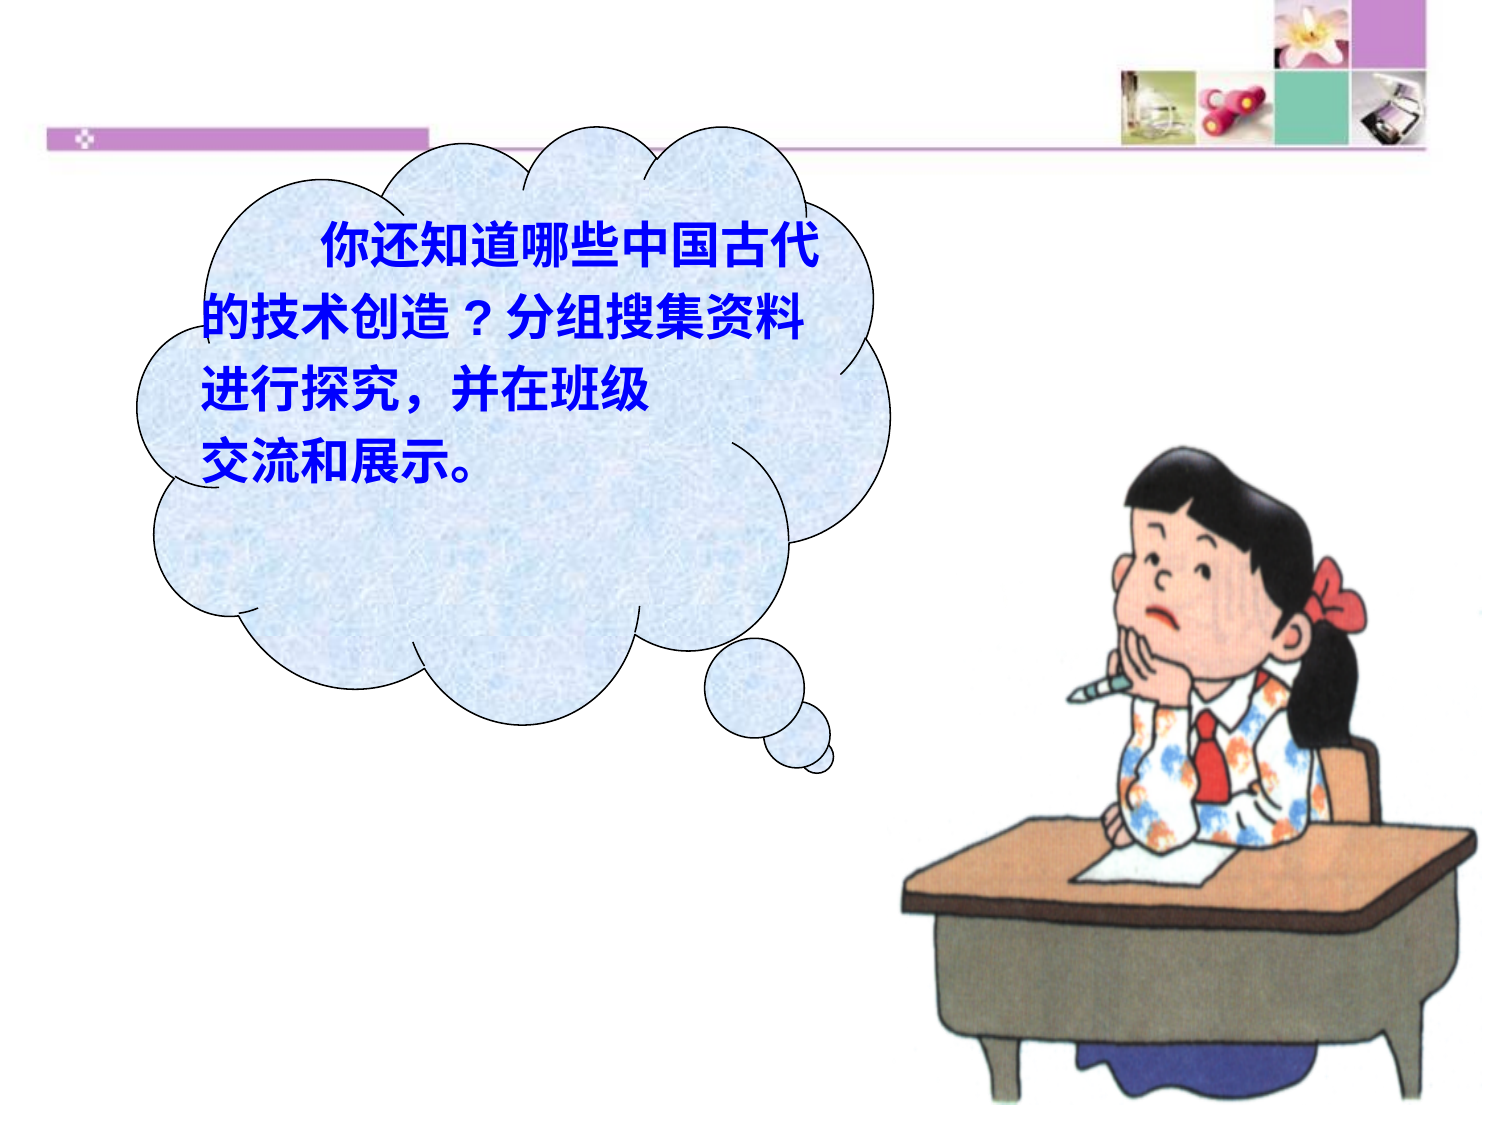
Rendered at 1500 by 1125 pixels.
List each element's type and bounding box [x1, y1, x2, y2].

picture [0, 0, 1500, 1125]
text_box [137, 124, 891, 724]
